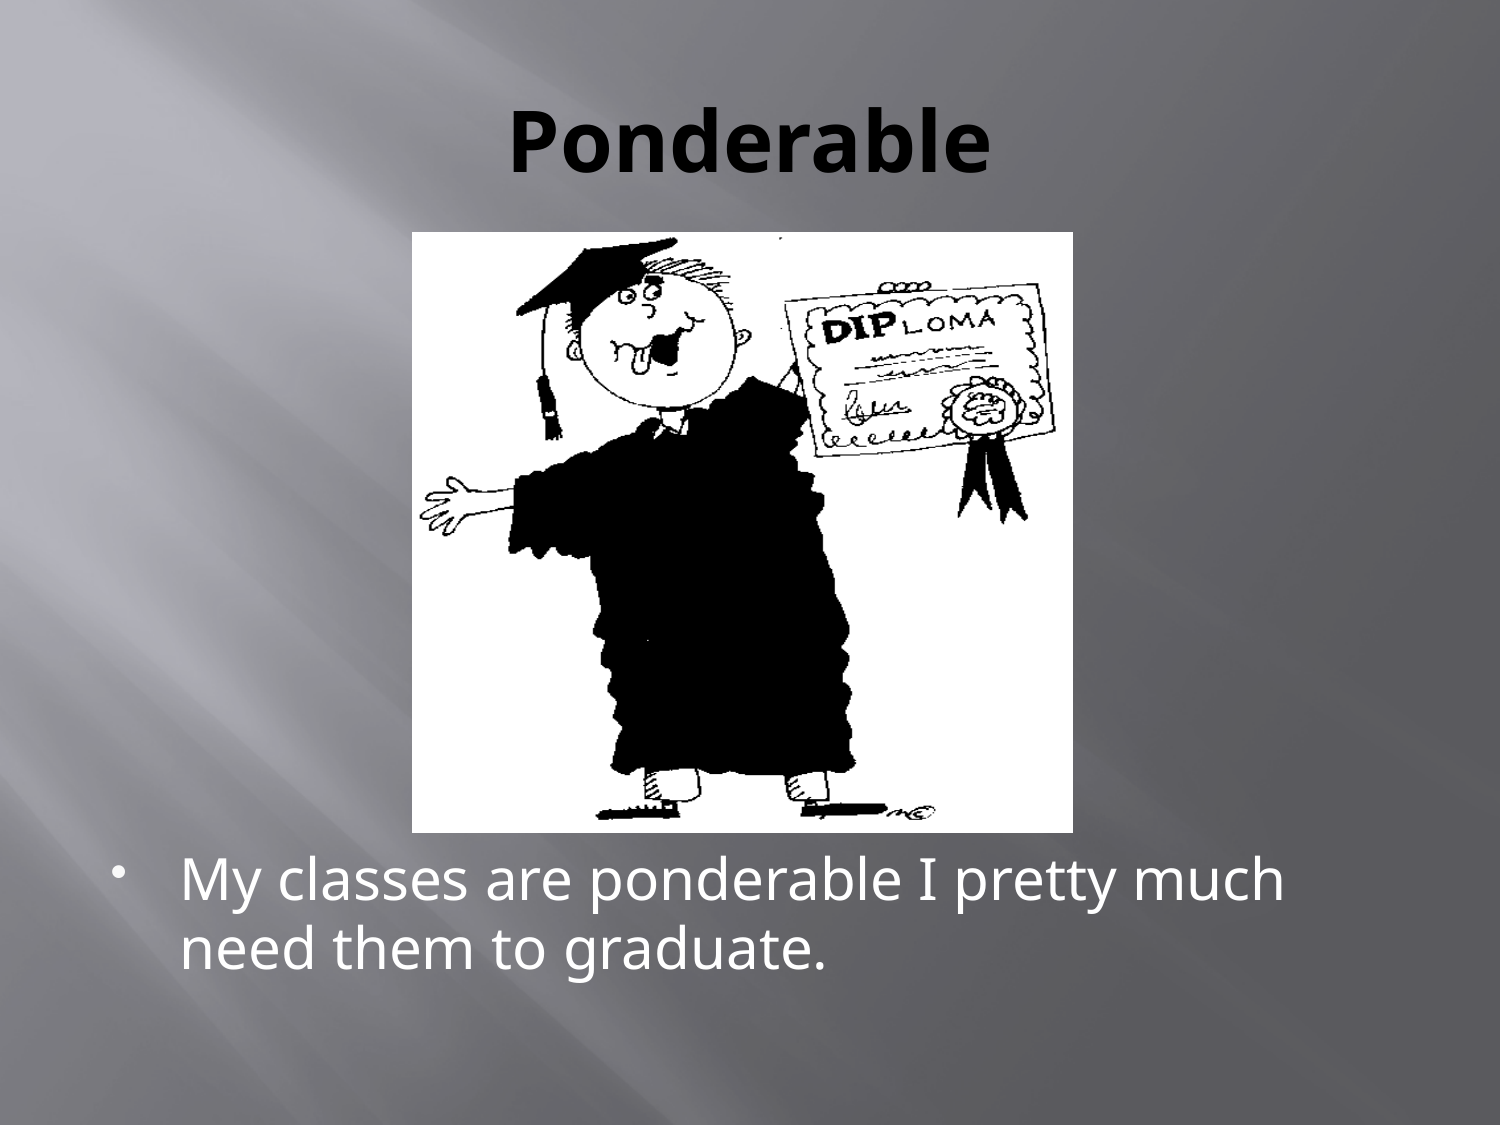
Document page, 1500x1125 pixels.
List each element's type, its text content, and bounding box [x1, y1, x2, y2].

picture [412, 232, 1074, 833]
title Ponderable [75, 45, 1425, 233]
list My classes are ponderable I pretty much need them to graduate. [75, 262, 1425, 1035]
